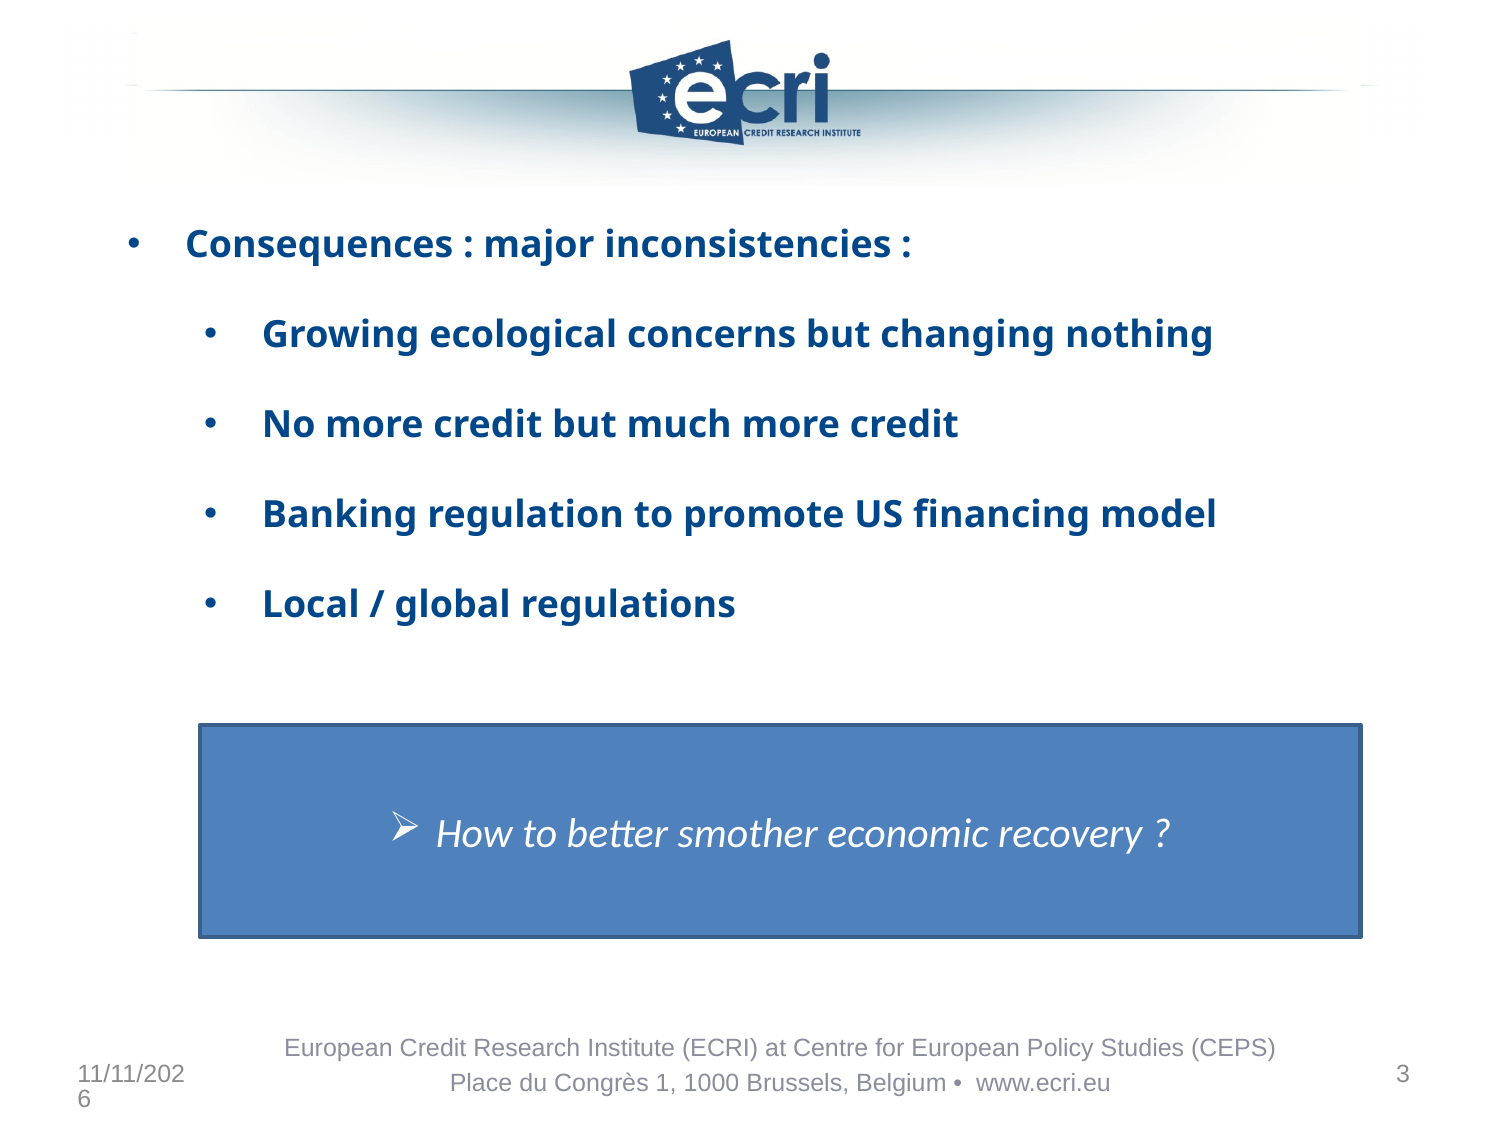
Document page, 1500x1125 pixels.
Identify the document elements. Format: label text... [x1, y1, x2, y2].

text_box How to better smother economic recovery ? [198, 723, 1363, 939]
text_box Consequences : major inconsistencies : Growing ecological concerns but changing nothing No more credit but much more credit Banking regulation to promote US financing model Local / global regulations [112, 212, 1388, 850]
footer European Credit Research Institute (ECRI) at Centre for European Policy Studies (CEPS) Place du Congrès 1, 1000 Brussels, Belgium • www.ecri.eu [225, 1025, 1338, 1103]
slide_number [62, 1042, 213, 1103]
picture [62, 15, 1425, 185]
slide_number 3 [1350, 1042, 1425, 1103]
